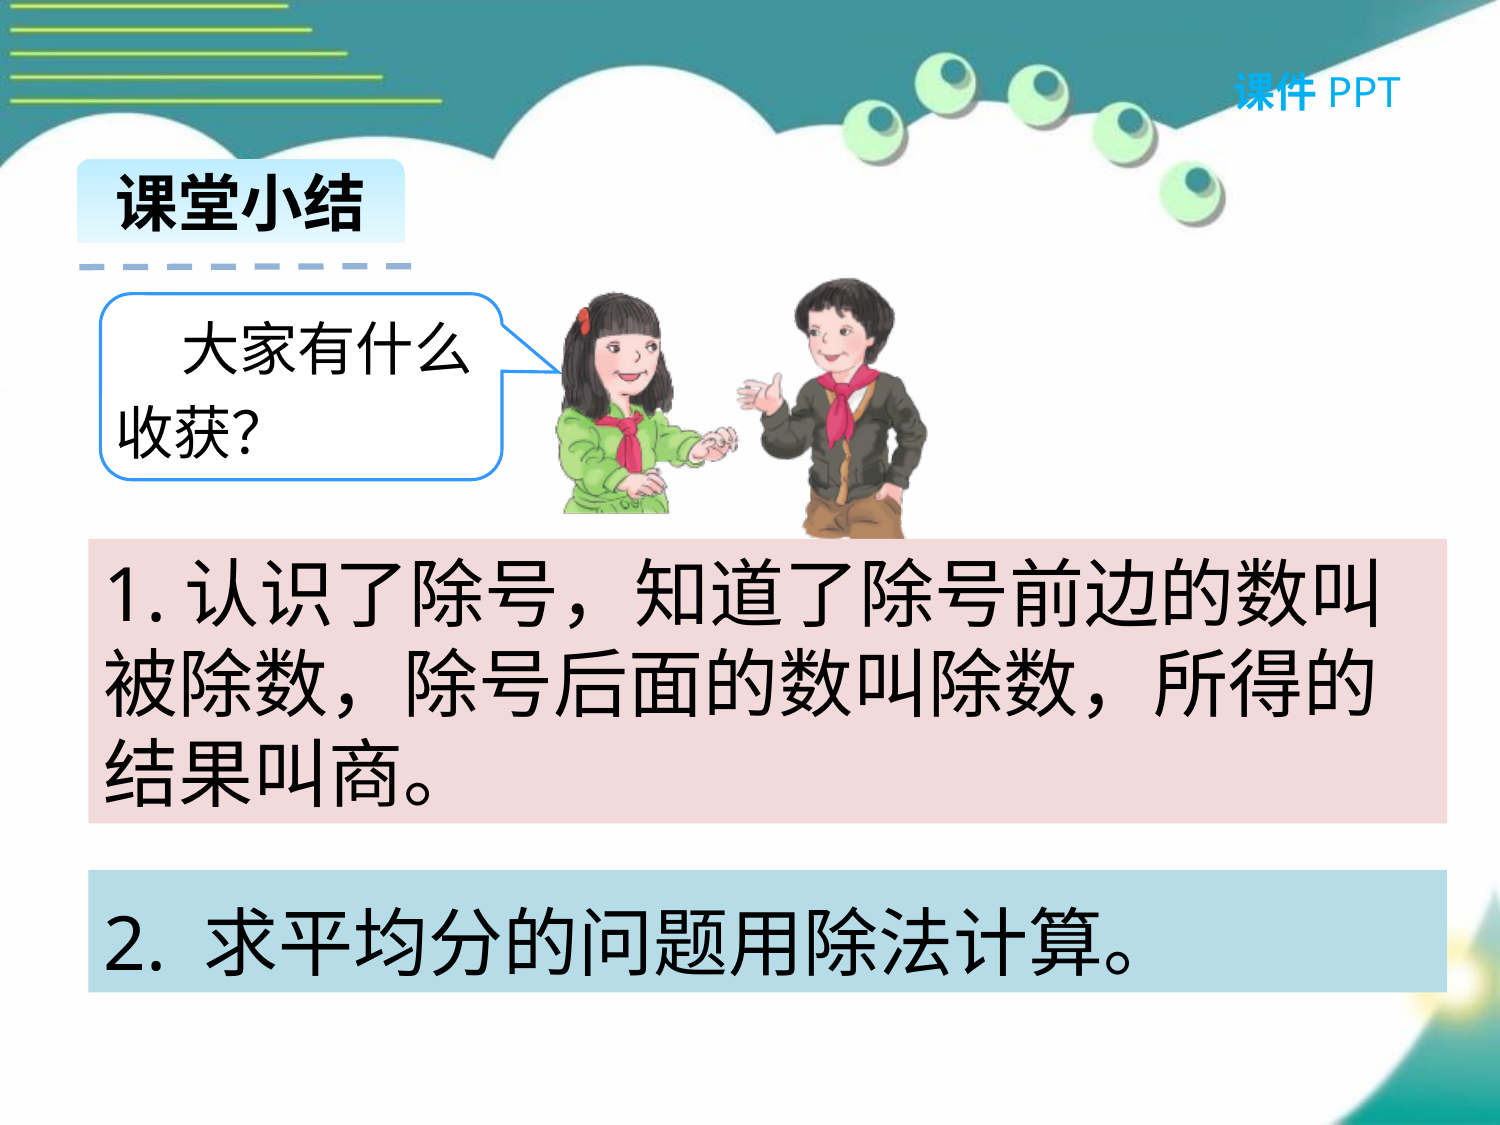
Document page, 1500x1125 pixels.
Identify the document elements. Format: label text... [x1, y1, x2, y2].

text_box 2. 求平均分的问题用除法计算。 [88, 869, 1448, 993]
picture [0, 0, 1500, 1125]
text_box 课堂小结 [76, 158, 405, 244]
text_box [100, 290, 514, 480]
text_box 课件PPT [1218, 58, 1418, 124]
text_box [537, 255, 940, 563]
text_box 1.认识了除号，知道了除号前边的数叫被除数，除号后面的数叫除数，所得的结果叫商。 [88, 538, 1448, 824]
